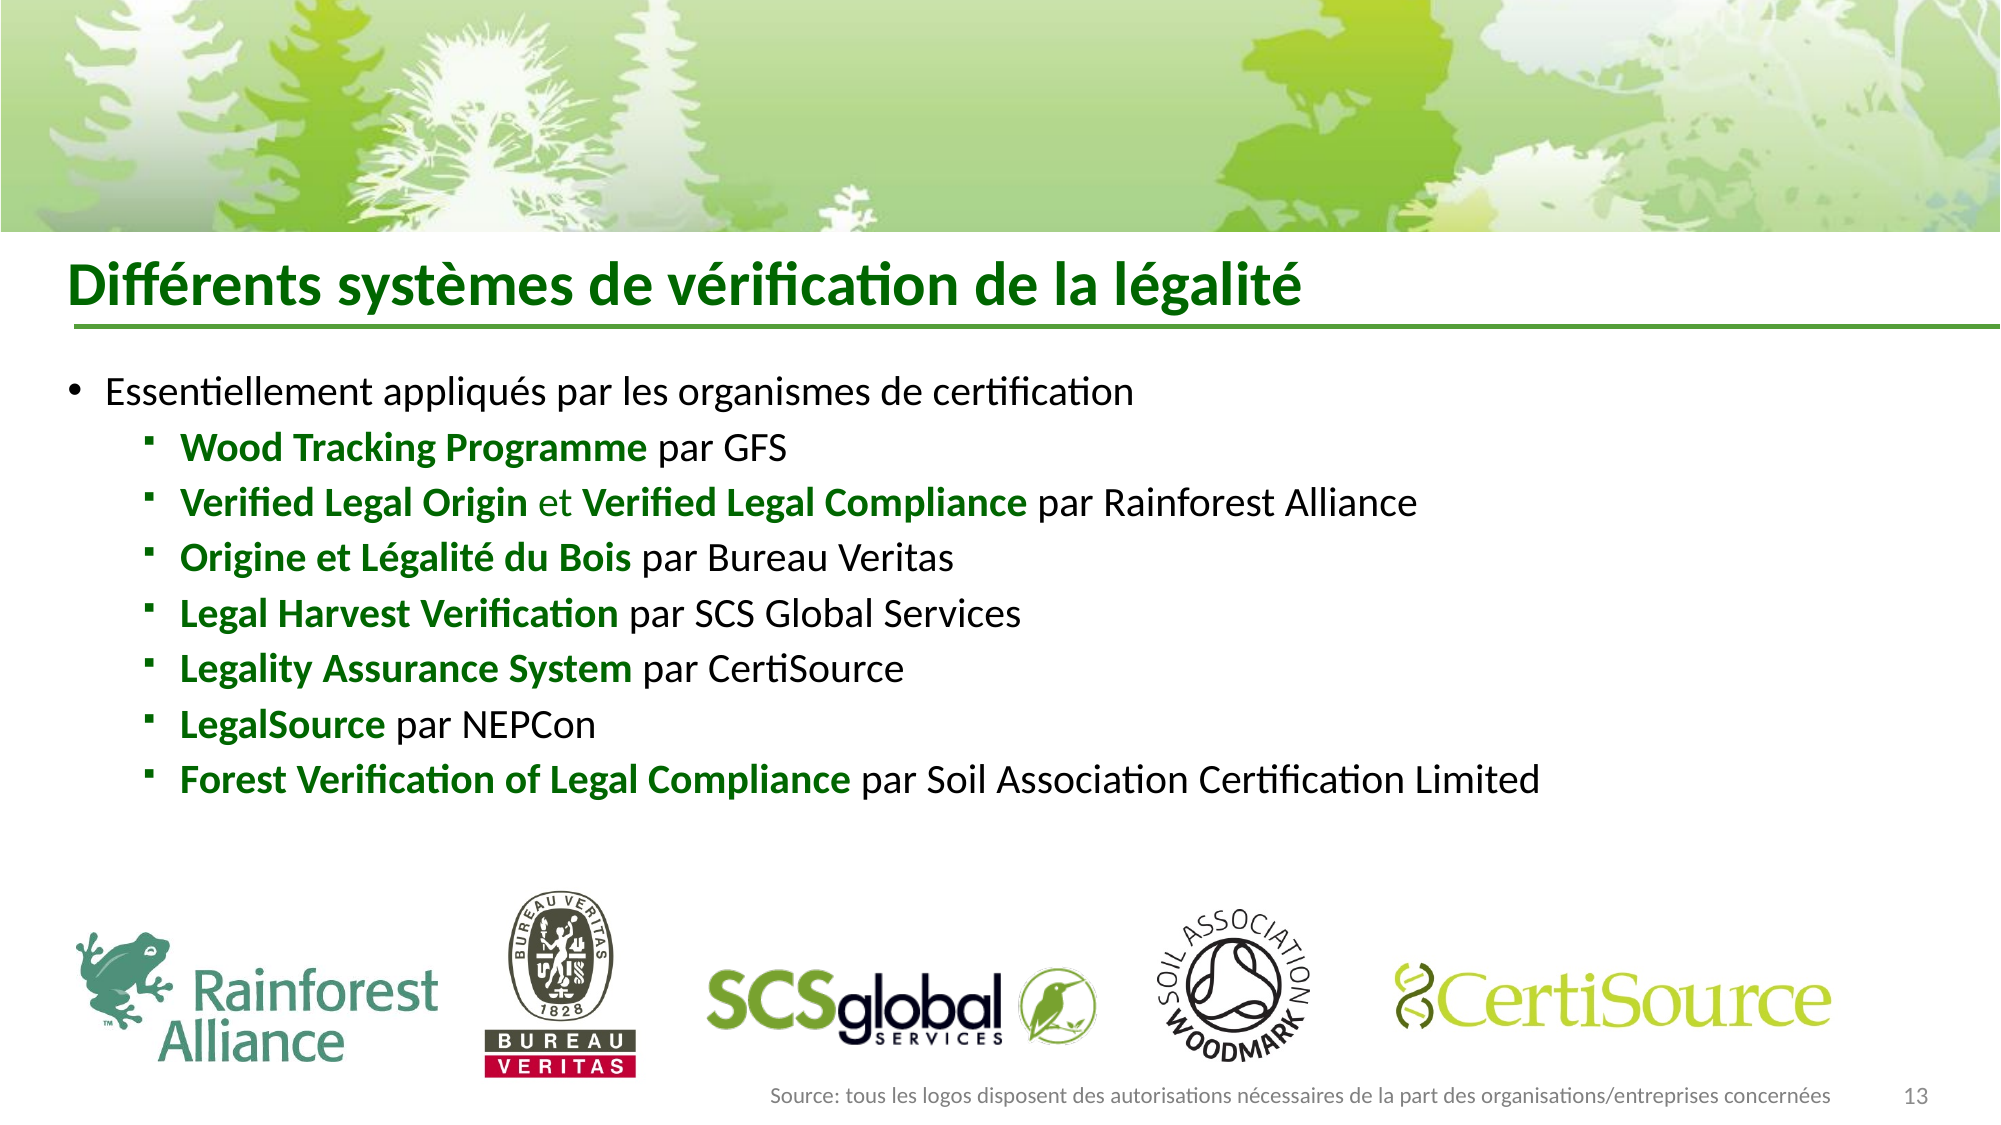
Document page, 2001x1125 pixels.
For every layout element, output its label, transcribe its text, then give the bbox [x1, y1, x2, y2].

slide_number 13 [1886, 1065, 1944, 1125]
text_box [437, 0, 716, 175]
title Différents systèmes de vérification de la légalité [52, 191, 1403, 362]
picture [0, 0, 2000, 232]
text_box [75, 843, 1886, 1125]
list Essentiellement appliqués par les organismes de certification Wood Tracking Programme par GFS Verified Legal Origin et Verified Legal Compliance par Rainforest Alliance Origine et Légalité du Bois par Bureau Veritas Legal Harvest Verification par SCS Global Services Legality Assurance System par CertiSource LegalSource par NEPCon Forest Verification of Legal Compliance par Soil Association Certification Limited [52, 362, 1875, 1105]
